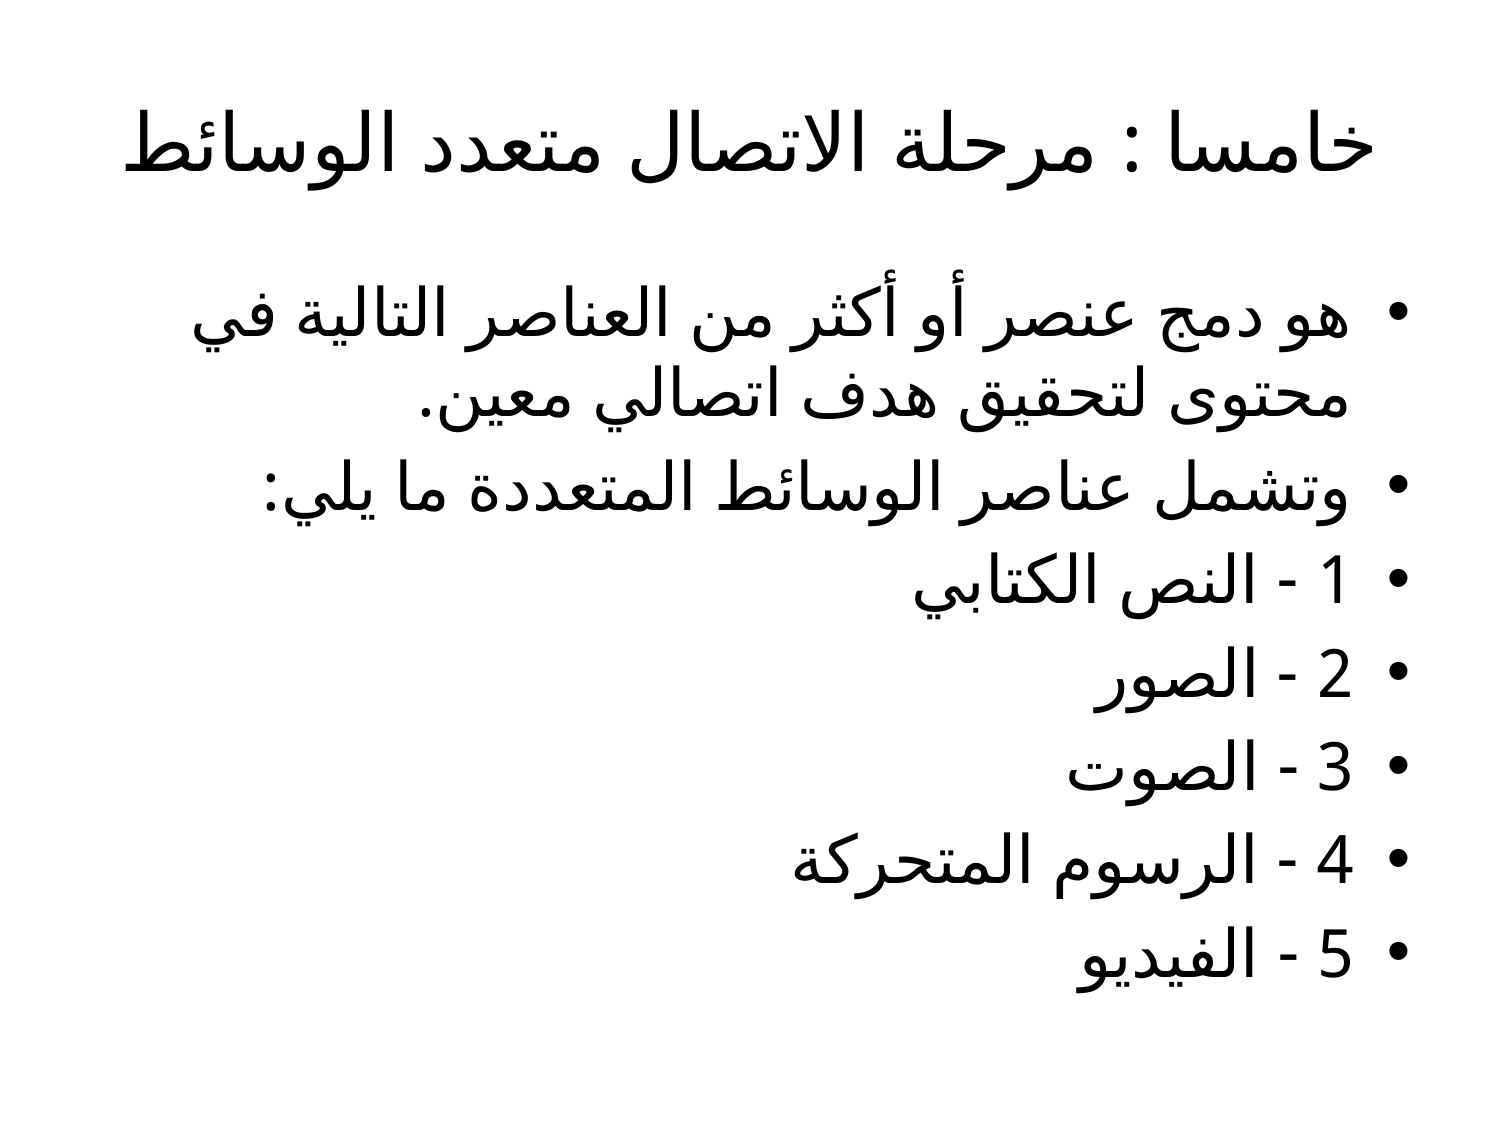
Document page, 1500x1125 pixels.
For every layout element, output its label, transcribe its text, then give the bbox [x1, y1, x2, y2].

list هو دمج عنصر أو أكثر من العناصر التالية في محتوى لتحقيق هدف اتصالي معين. وتشمل عناصر الوسائط المتعددة ما يلي: 1 - النص الكتابي 2 - الصور 3 - الصوت 4 - الرسوم المتحركة 5 - الفيديو [75, 262, 1425, 1005]
title خامسا : مرحلة الاتصال متعدد الوسائط [75, 45, 1425, 233]
